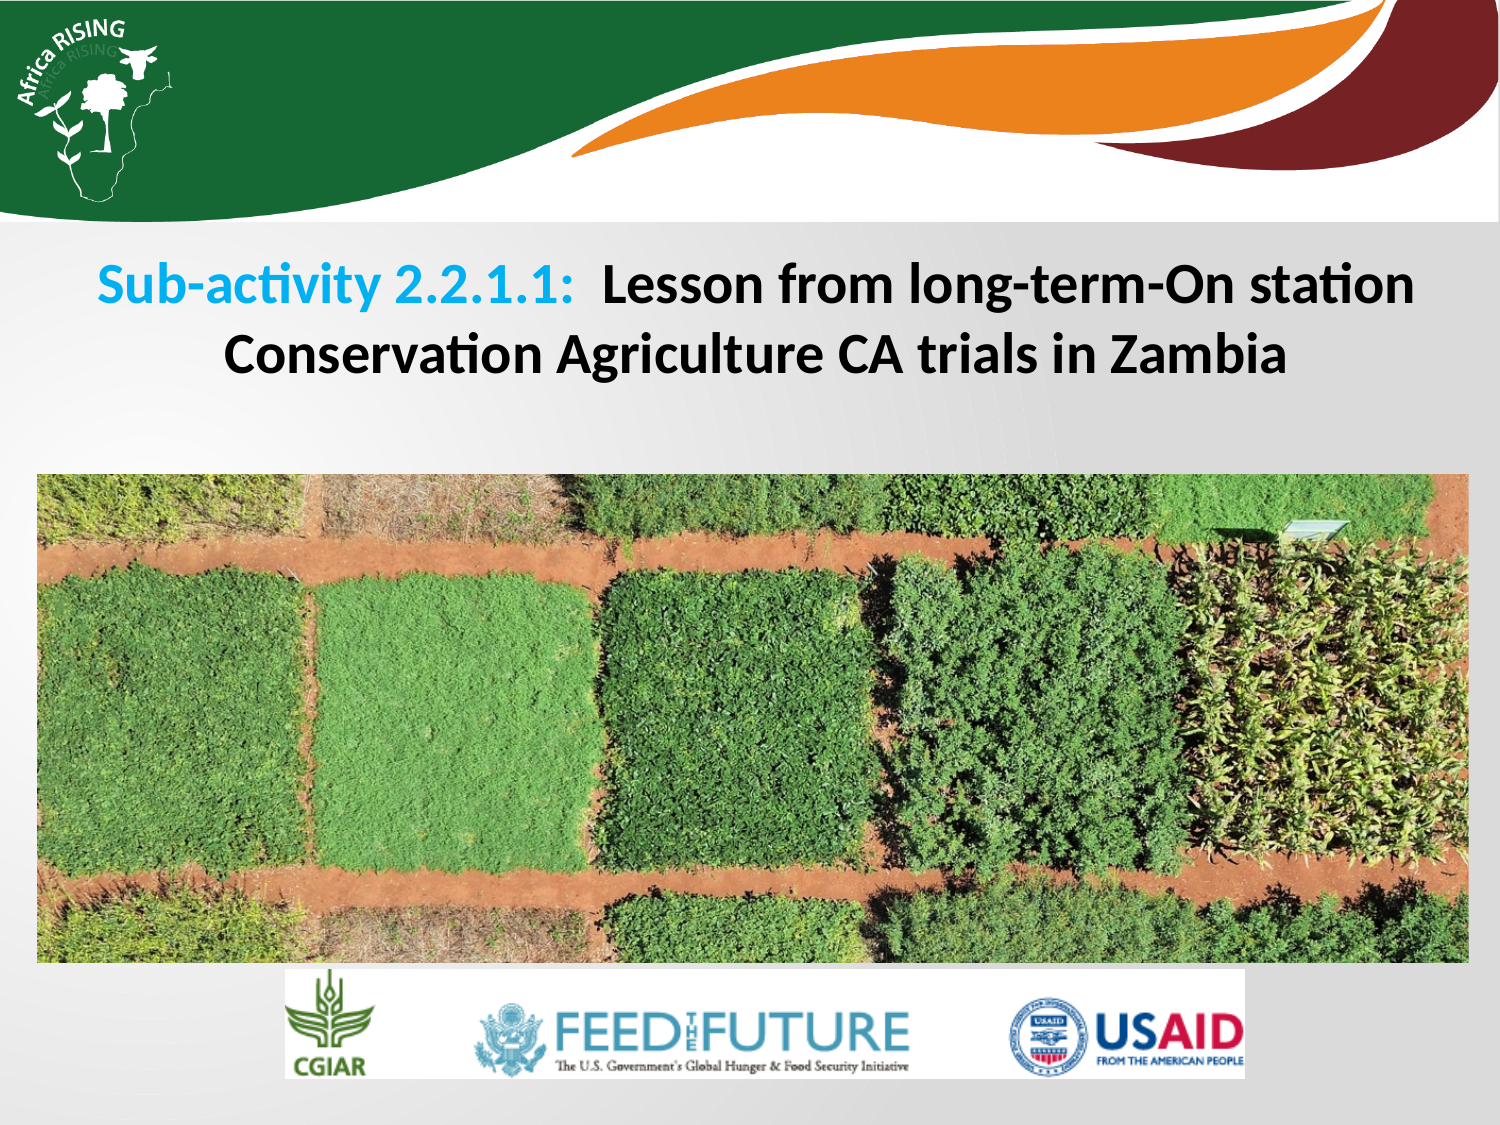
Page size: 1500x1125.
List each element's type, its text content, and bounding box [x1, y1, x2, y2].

picture [30, 474, 1470, 963]
picture [285, 969, 1245, 1079]
list Sub-activity 2.2.1.1: Lesson from long-term-On station Conservation Agriculture CA trials in Zambia [3, 237, 1492, 425]
picture [0, 0, 1499, 222]
